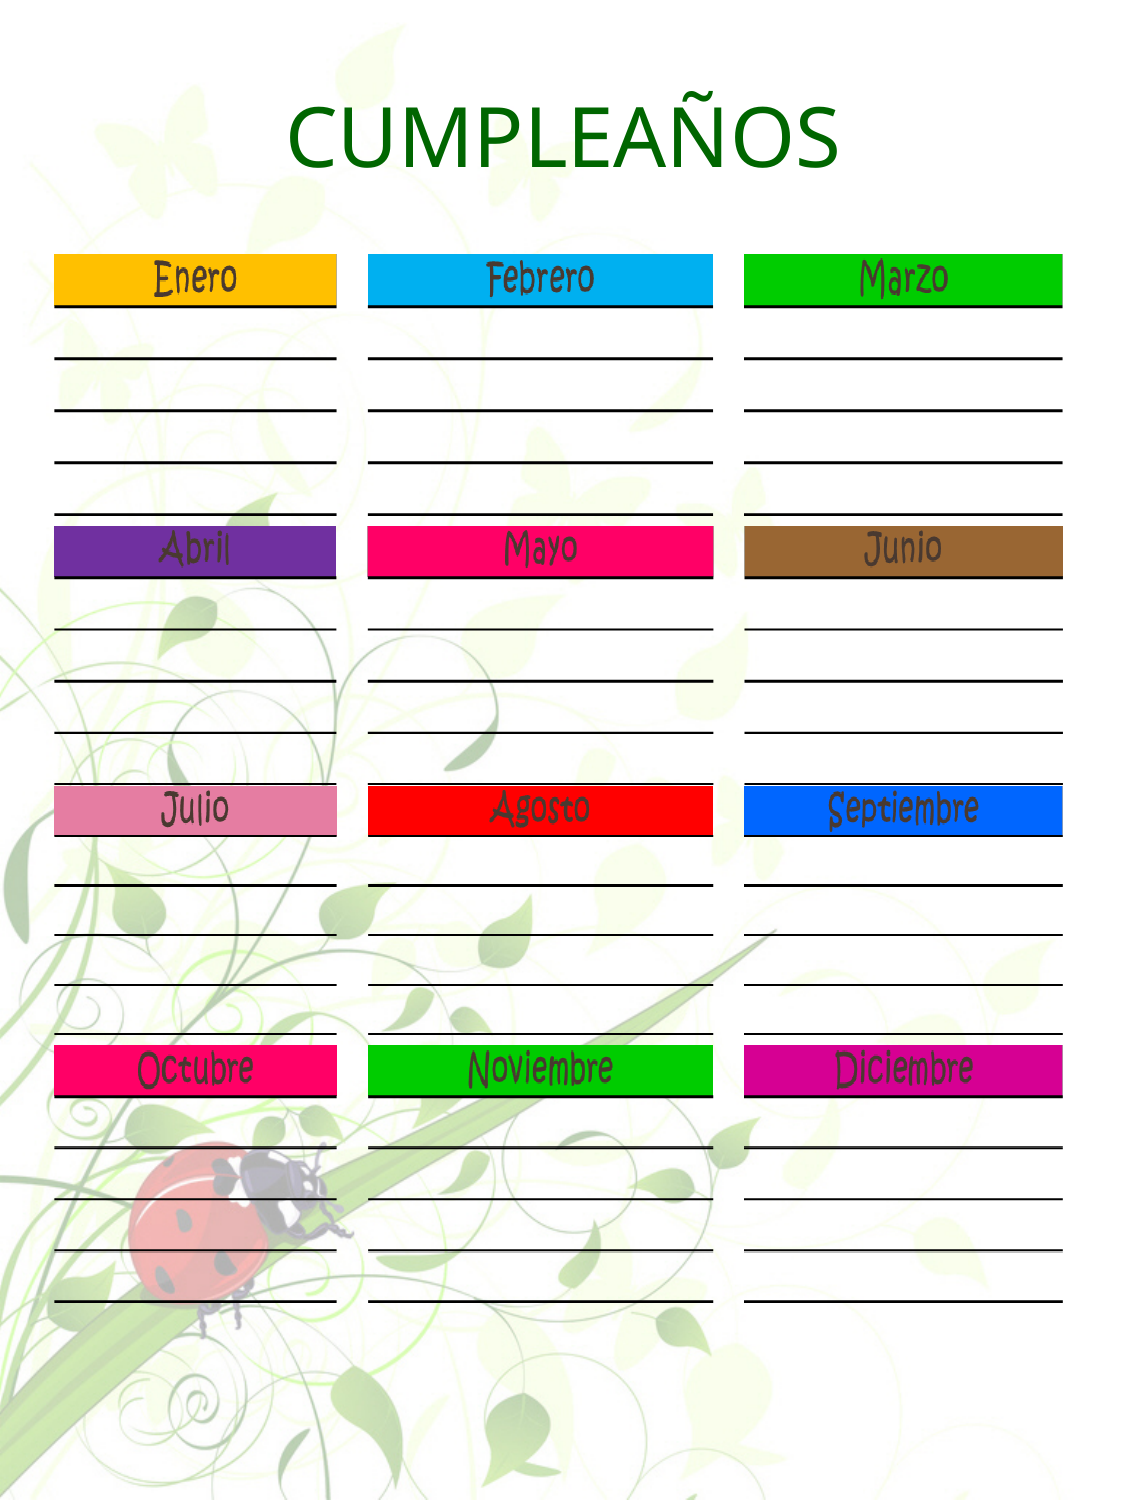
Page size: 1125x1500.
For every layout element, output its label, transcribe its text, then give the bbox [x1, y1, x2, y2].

text_box CUMPLEAÑOS [78, 41, 1049, 240]
picture [0, 0, 1125, 1500]
